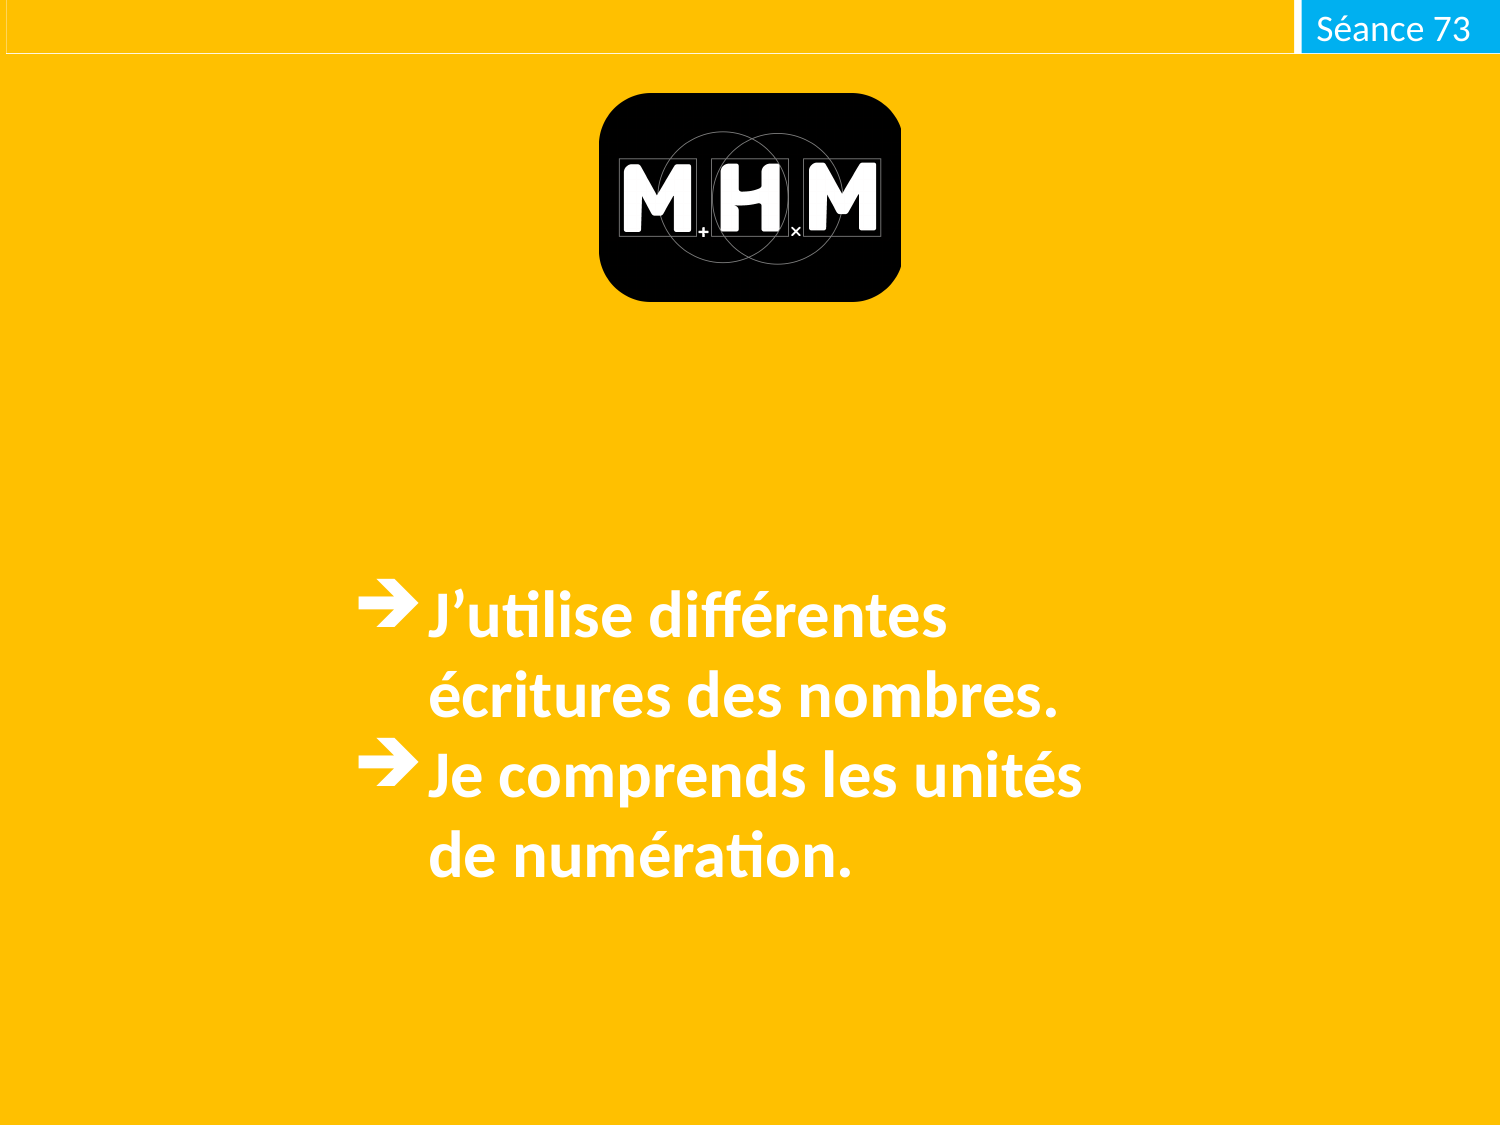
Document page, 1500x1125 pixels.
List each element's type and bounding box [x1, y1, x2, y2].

text_box [0, 54, 1500, 1125]
